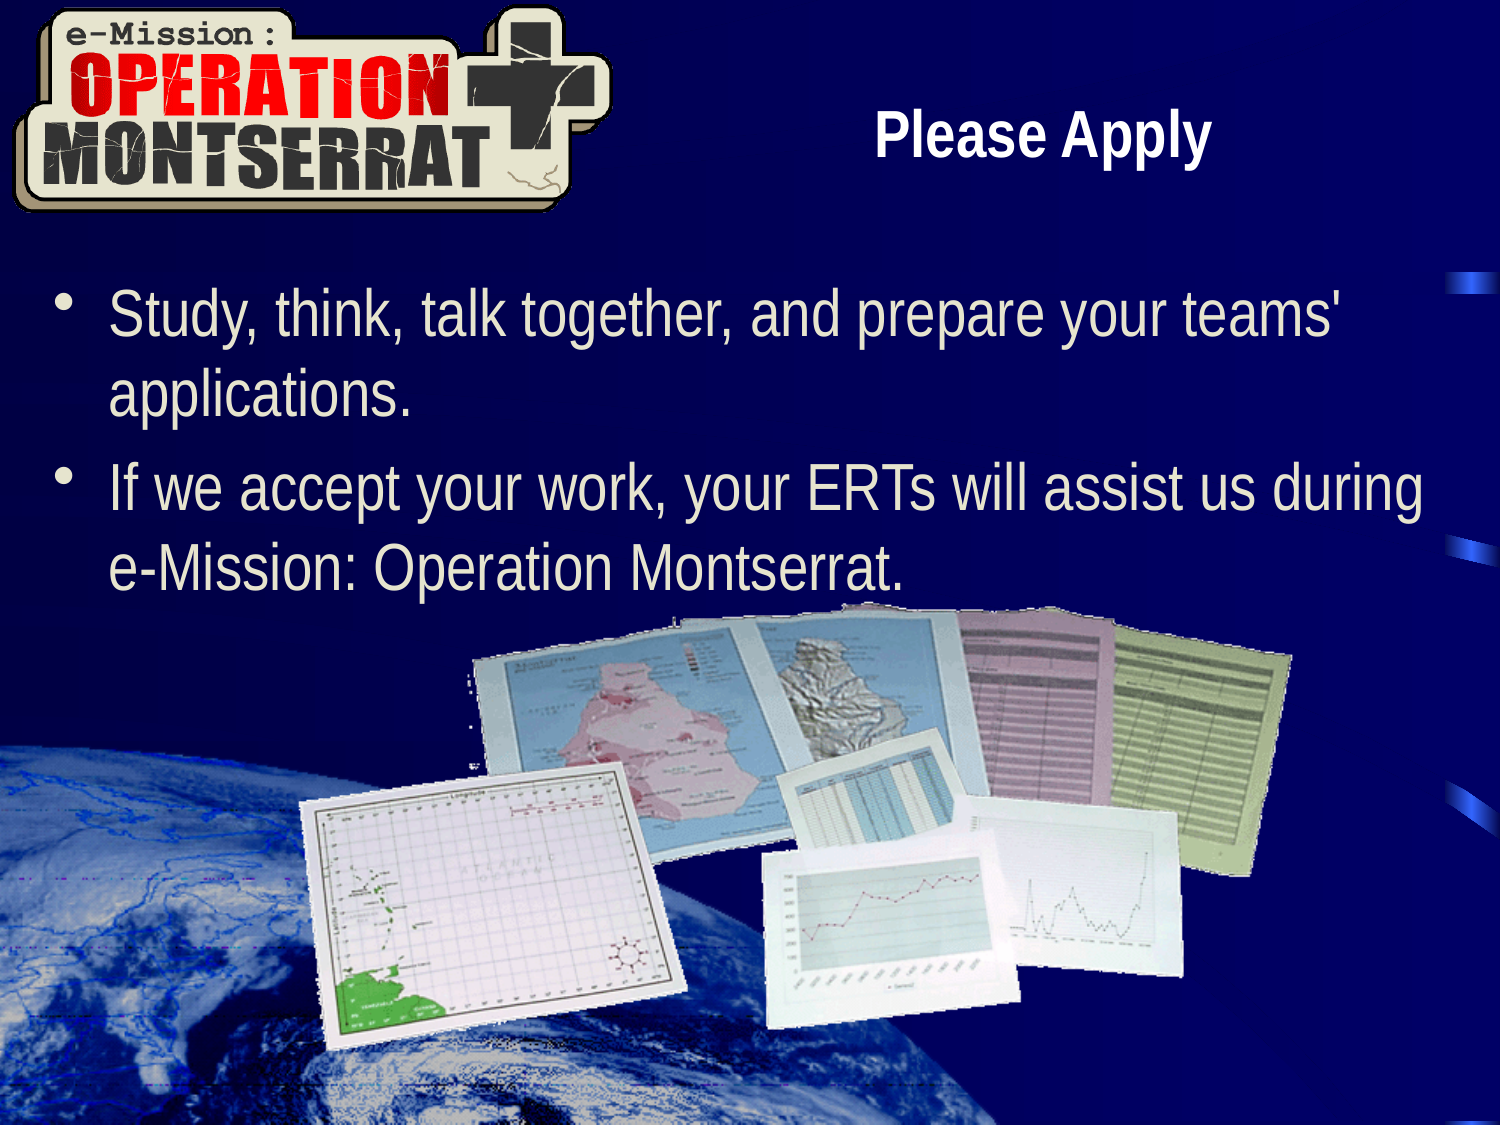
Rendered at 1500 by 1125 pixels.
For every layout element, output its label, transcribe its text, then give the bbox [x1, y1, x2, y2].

title Please Apply [649, 37, 1438, 226]
list Study, think, talk together, and prepare your teams' applications. If we accept your work, your ERTs will assist us during e-Mission: Operation Montserrat. [37, 262, 1463, 638]
picture [0, 599, 1301, 1125]
picture [12, 4, 613, 213]
